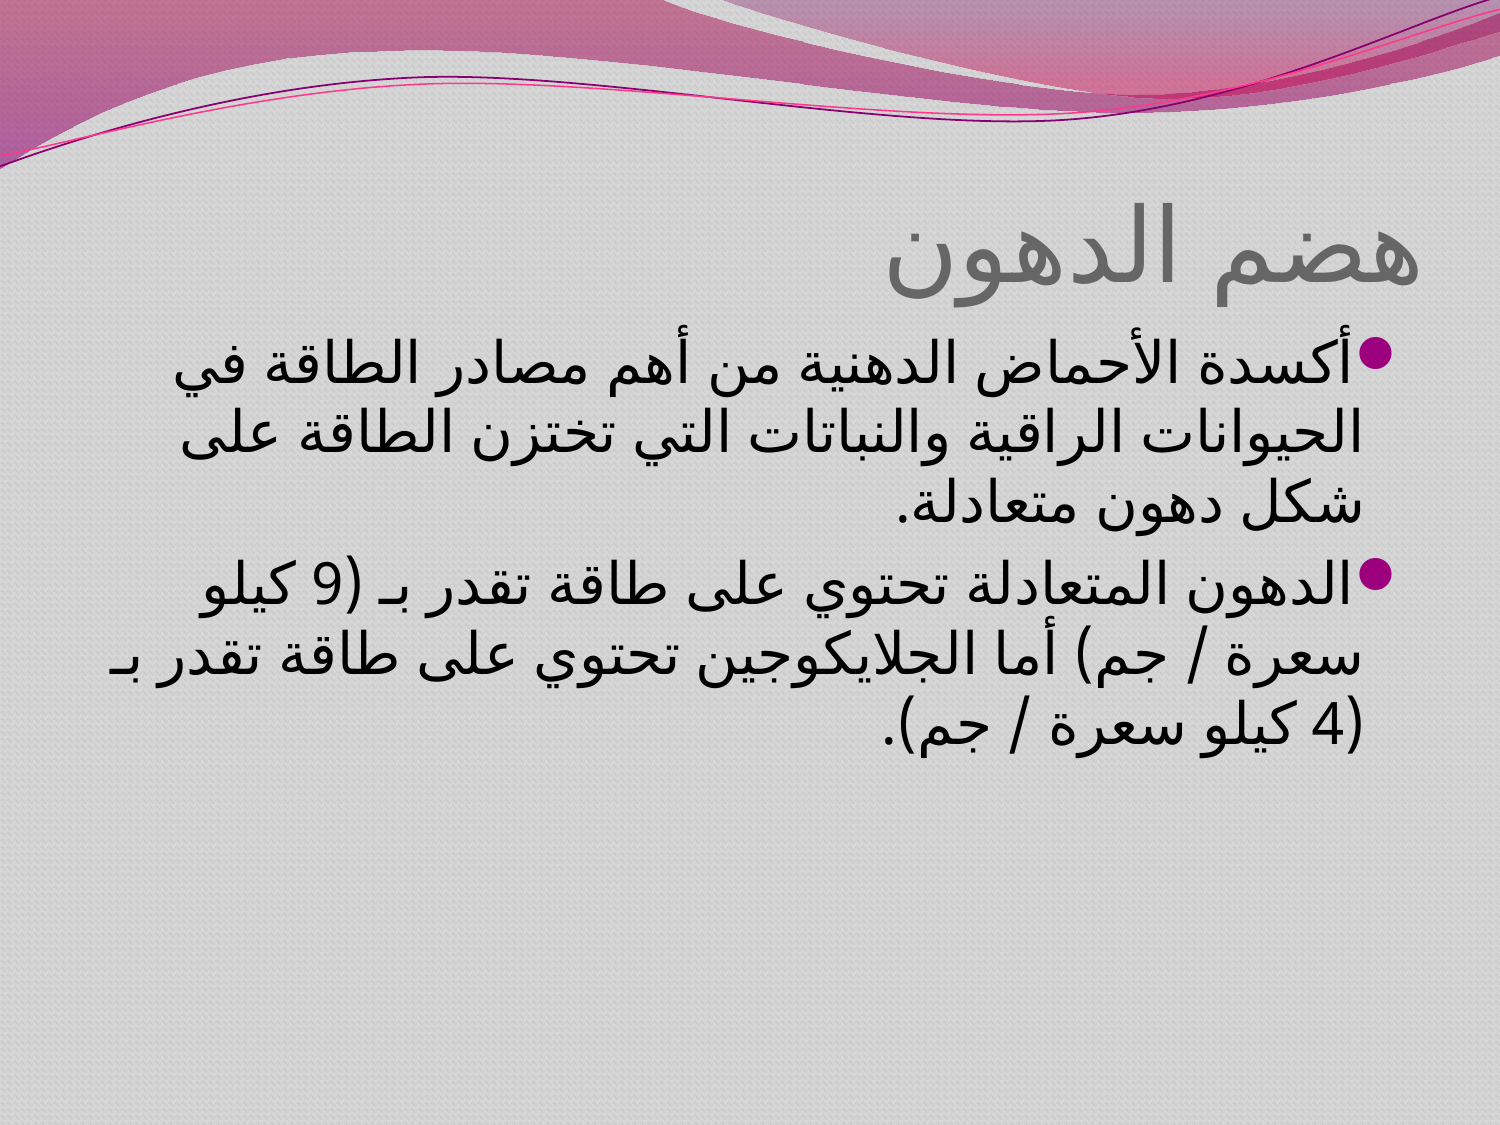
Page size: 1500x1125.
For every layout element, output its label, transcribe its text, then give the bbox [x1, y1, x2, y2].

list أكسدة الأحماض الدهنية من أهم مصادر الطاقة في الحيوانات الراقية والنباتات التي تختزن الطاقة على شكل دهون متعادلة. الدهون المتعادلة تحتوي على طاقة تقدر بـ (9 كيلو سعرة / جم) أما الجلايكوجين تحتوي على طاقة تقدر بـ (4 كيلو سعرة / جم). [75, 317, 1425, 1038]
title هضم الدهون [75, 115, 1425, 303]
